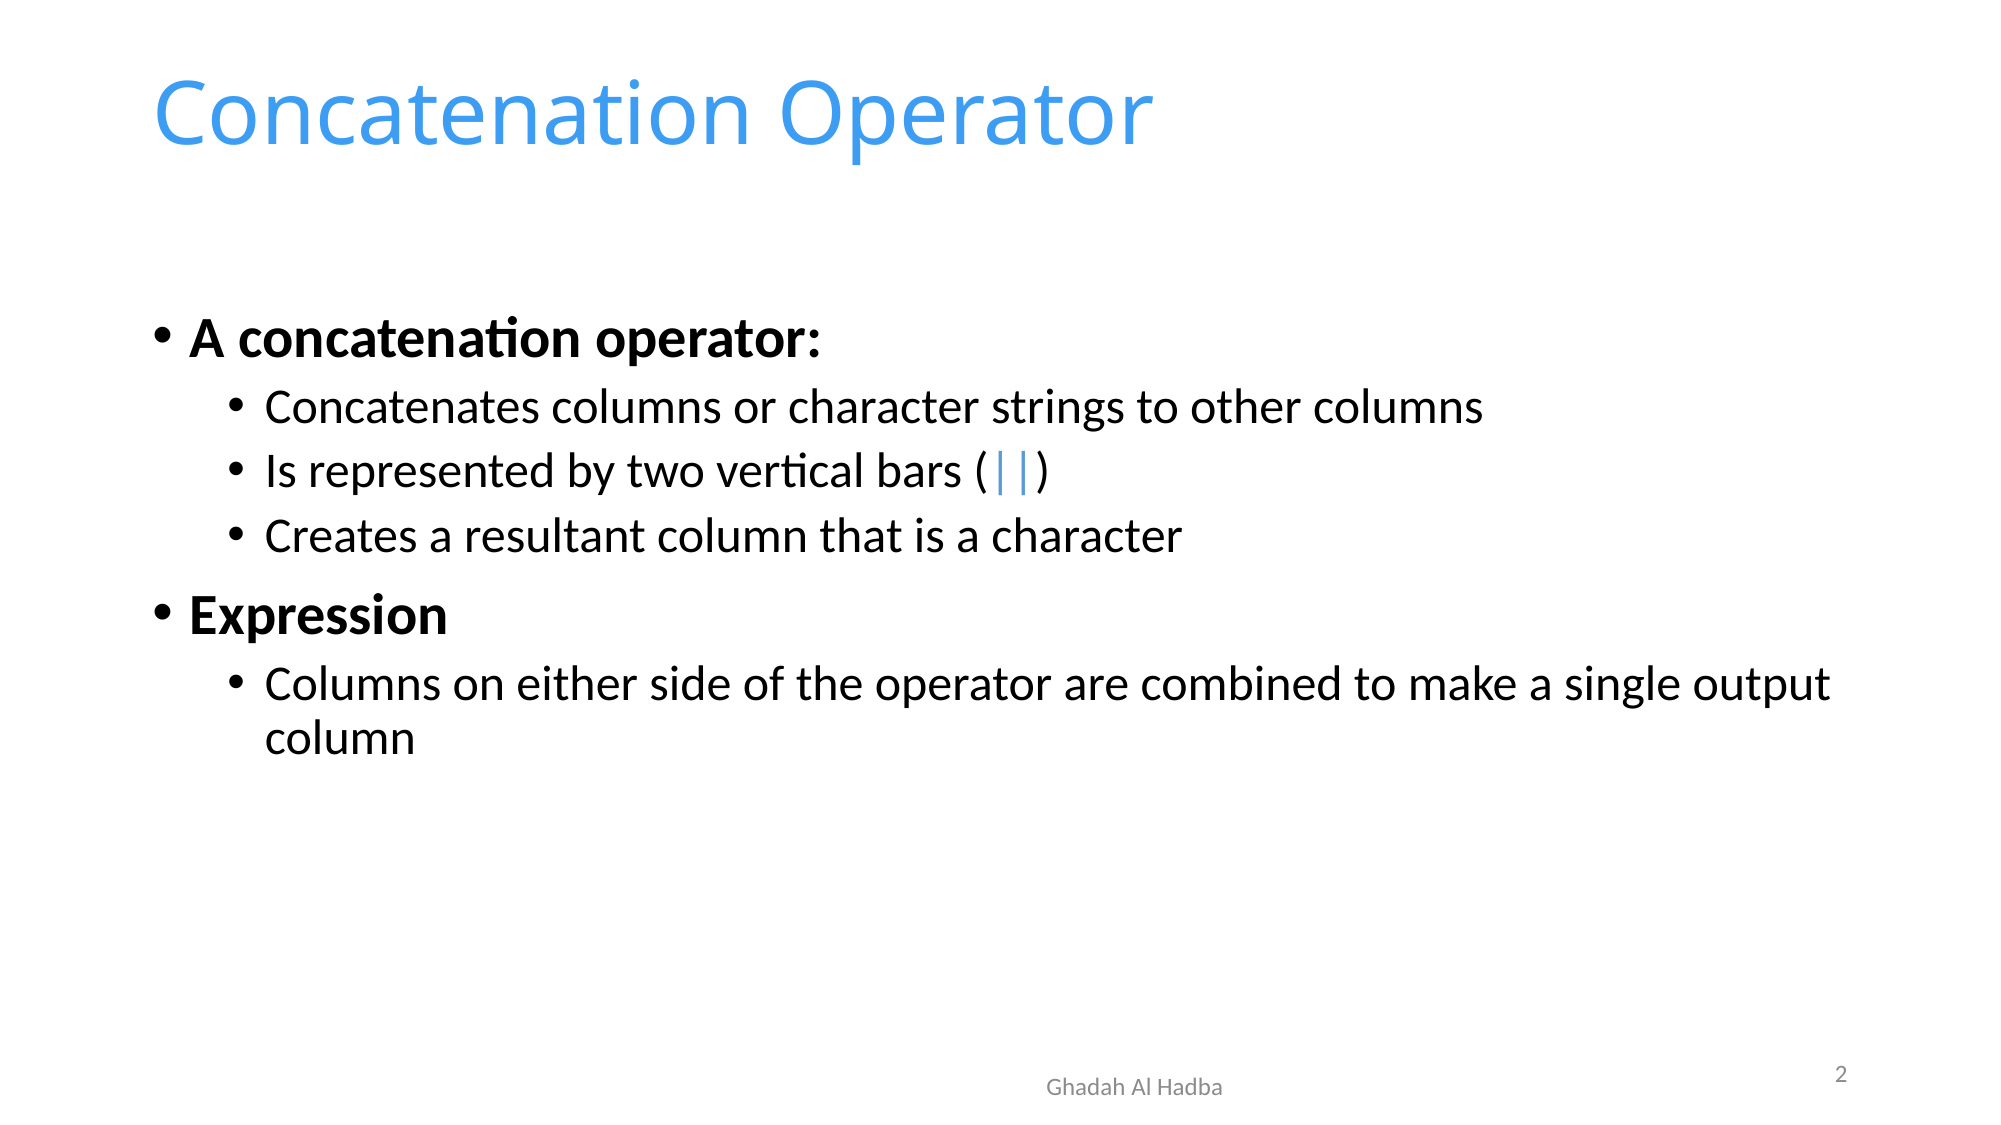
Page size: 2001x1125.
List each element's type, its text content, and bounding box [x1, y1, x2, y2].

list A concatenation operator: Concatenates columns or character strings to other columns Is represented by two vertical bars (||) Creates a resultant column that is a character Expression Columns on either side of the operator are combined to make a single output column [137, 299, 1863, 1014]
footer Ghadah Al Hadba [683, 1062, 1587, 1108]
slide_number 2 [1412, 1042, 1863, 1103]
title Concatenation Operator [137, 59, 1863, 278]
